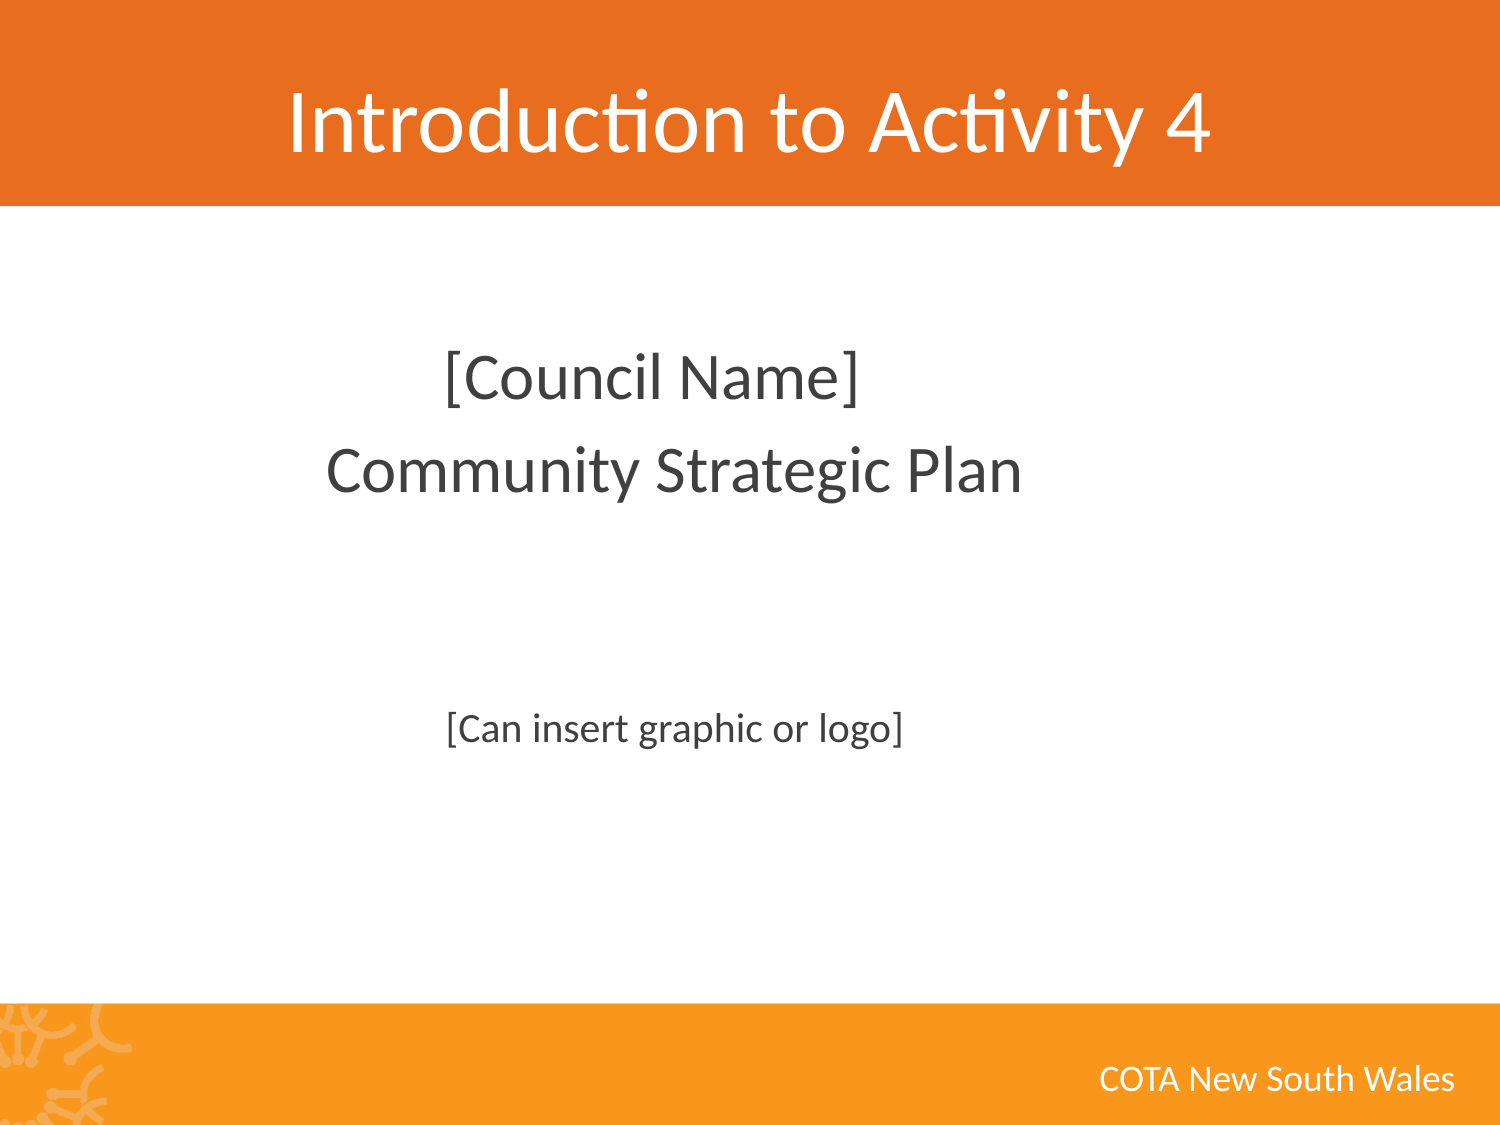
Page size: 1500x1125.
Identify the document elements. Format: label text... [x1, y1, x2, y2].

list [Council Name] Community Strategic Plan [Can insert graphic or logo] [237, 324, 1113, 938]
title Introduction to Activity 4 [0, 0, 1500, 233]
picture [0, 1002, 1500, 1125]
